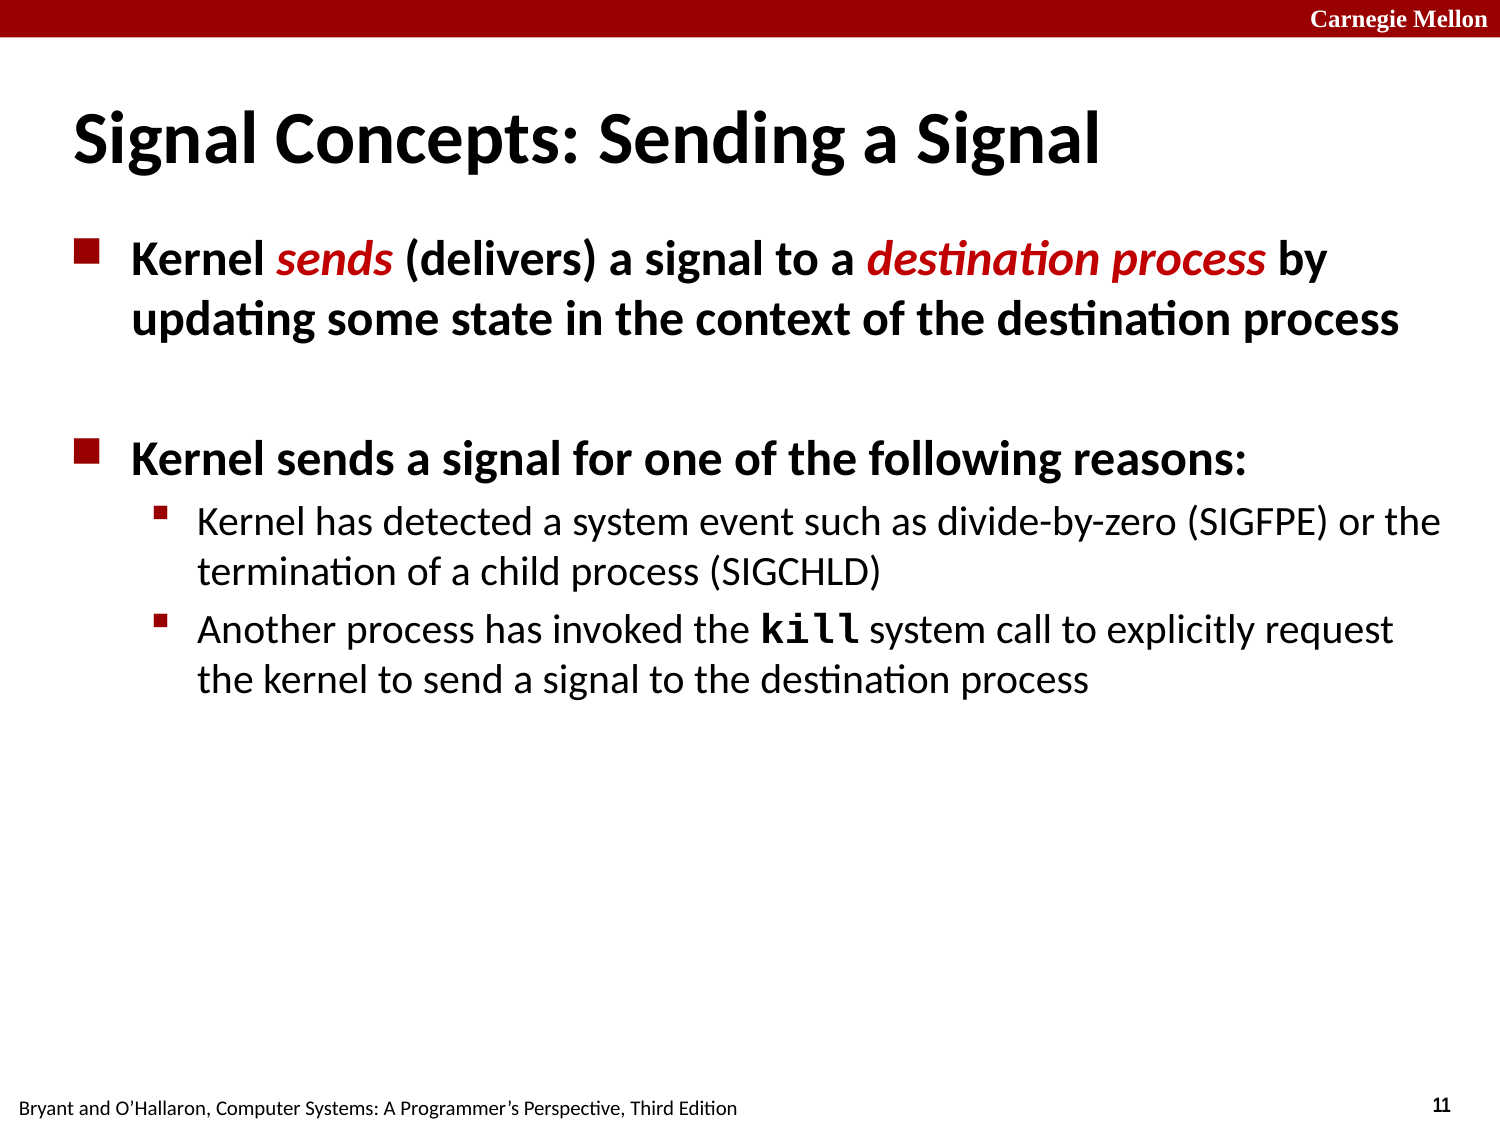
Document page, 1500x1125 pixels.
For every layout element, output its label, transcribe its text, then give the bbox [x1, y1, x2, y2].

list Kernel sends (delivers) a signal to a destination process by updating some state in the context of the destination process Kernel sends a signal for one of the following reasons: Kernel has detected a system event such as divide-by-zero (SIGFPE) or the termination of a child process (SIGCHLD) Another process has invoked the kill system call to explicitly request the kernel to send a signal to the destination process [59, 217, 1463, 988]
title Signal Concepts: Sending a Signal [58, 71, 1305, 197]
